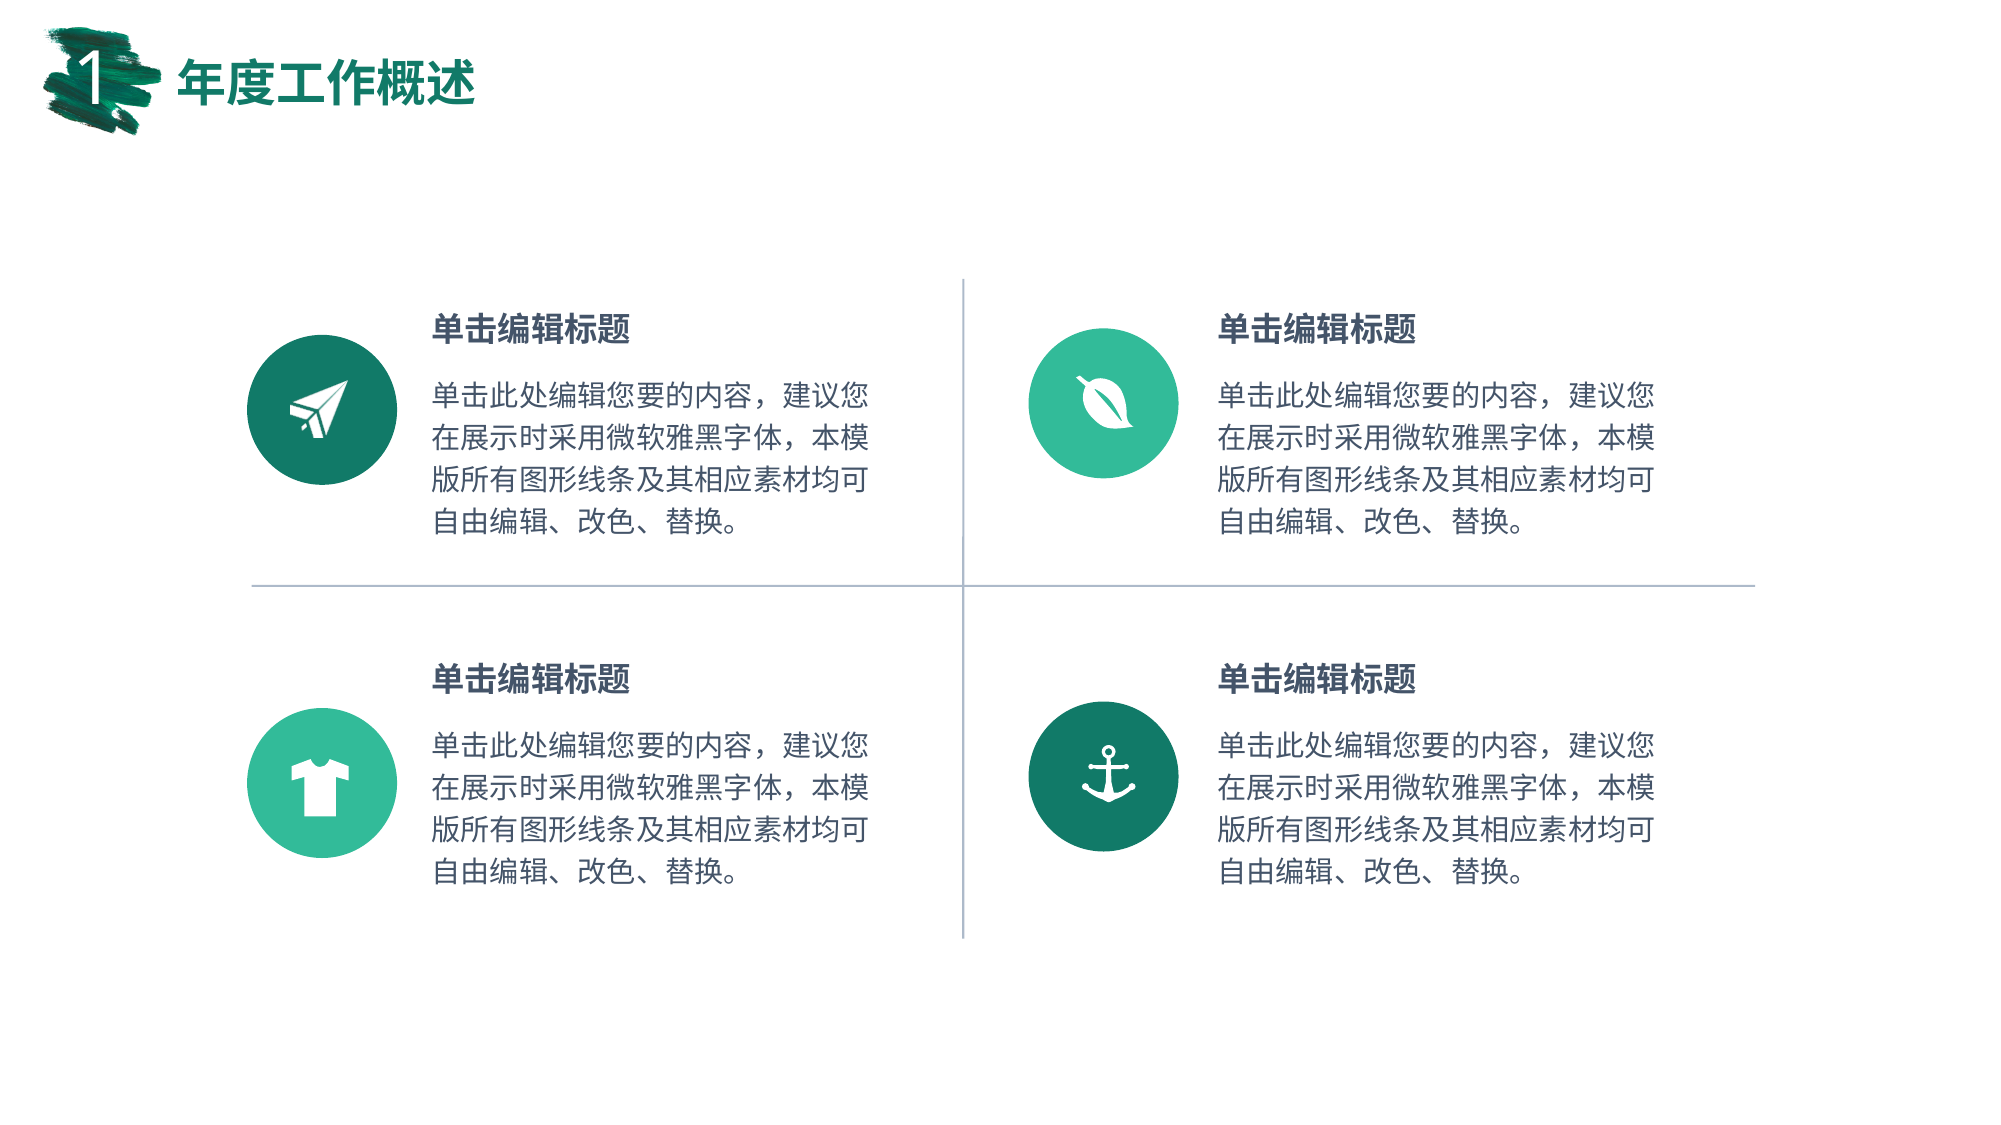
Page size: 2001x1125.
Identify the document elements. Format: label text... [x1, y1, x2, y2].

text_box [1028, 701, 1179, 852]
text_box 年度工作概述 [168, 43, 533, 119]
text_box [1081, 744, 1136, 803]
text_box 单击编辑标题 [431, 308, 644, 349]
text_box [247, 708, 398, 859]
text_box 单击此处编辑您要的内容，建议您在展示时采用微软雅黑字体，本模版所有图形线条及其相应素材均可自由编辑、改色、替换。 [431, 720, 898, 889]
picture [42, 25, 163, 136]
text_box [247, 334, 398, 485]
text_box [1028, 328, 1179, 479]
text_box 单击编辑标题 [431, 657, 644, 698]
text_box 单击编辑标题 [1217, 308, 1430, 349]
text_box 单击此处编辑您要的内容，建议您在展示时采用微软雅黑字体，本模版所有图形线条及其相应素材均可自由编辑、改色、替换。 [1217, 720, 1684, 889]
text_box [1075, 375, 1134, 429]
text_box [291, 759, 349, 817]
text_box 单击此处编辑您要的内容，建议您在展示时采用微软雅黑字体，本模版所有图形线条及其相应素材均可自由编辑、改色、替换。 [1217, 370, 1684, 539]
text_box 单击编辑标题 [1217, 657, 1430, 698]
text_box 单击此处编辑您要的内容，建议您在展示时采用微软雅黑字体，本模版所有图形线条及其相应素材均可自由编辑、改色、替换。 [431, 370, 898, 539]
picture [290, 380, 349, 439]
